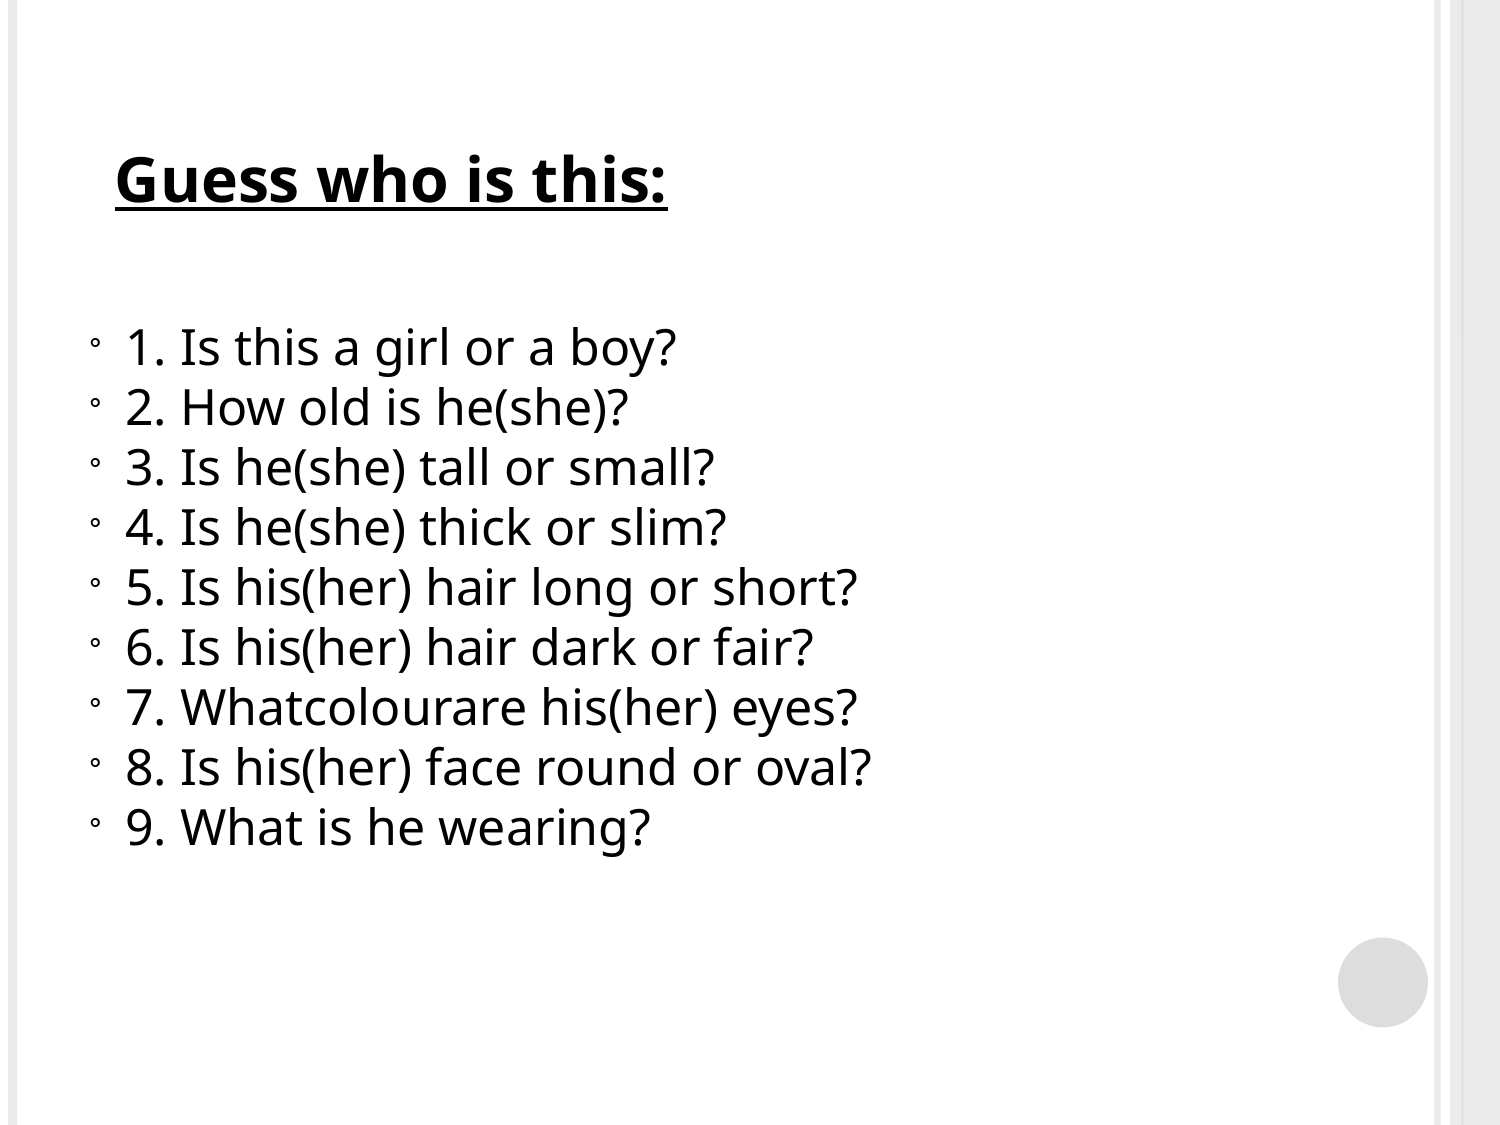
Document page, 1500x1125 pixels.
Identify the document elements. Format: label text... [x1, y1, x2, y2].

text_box Guess who is this: [100, 184, 1326, 372]
text_box 1. Is this a girl or a boy? 2. How old is he(she)? 3. Is he(she) tall or small? 4. Is he(she) thick or slim? 5. Is his(her) hair long or short? 6. Is his(her) hair dark or fair? 7. Whatcolourare his(her) eyes? 8. Is his(her) face round or oval? 9. What is he wearing? [74, 262, 1300, 1062]
